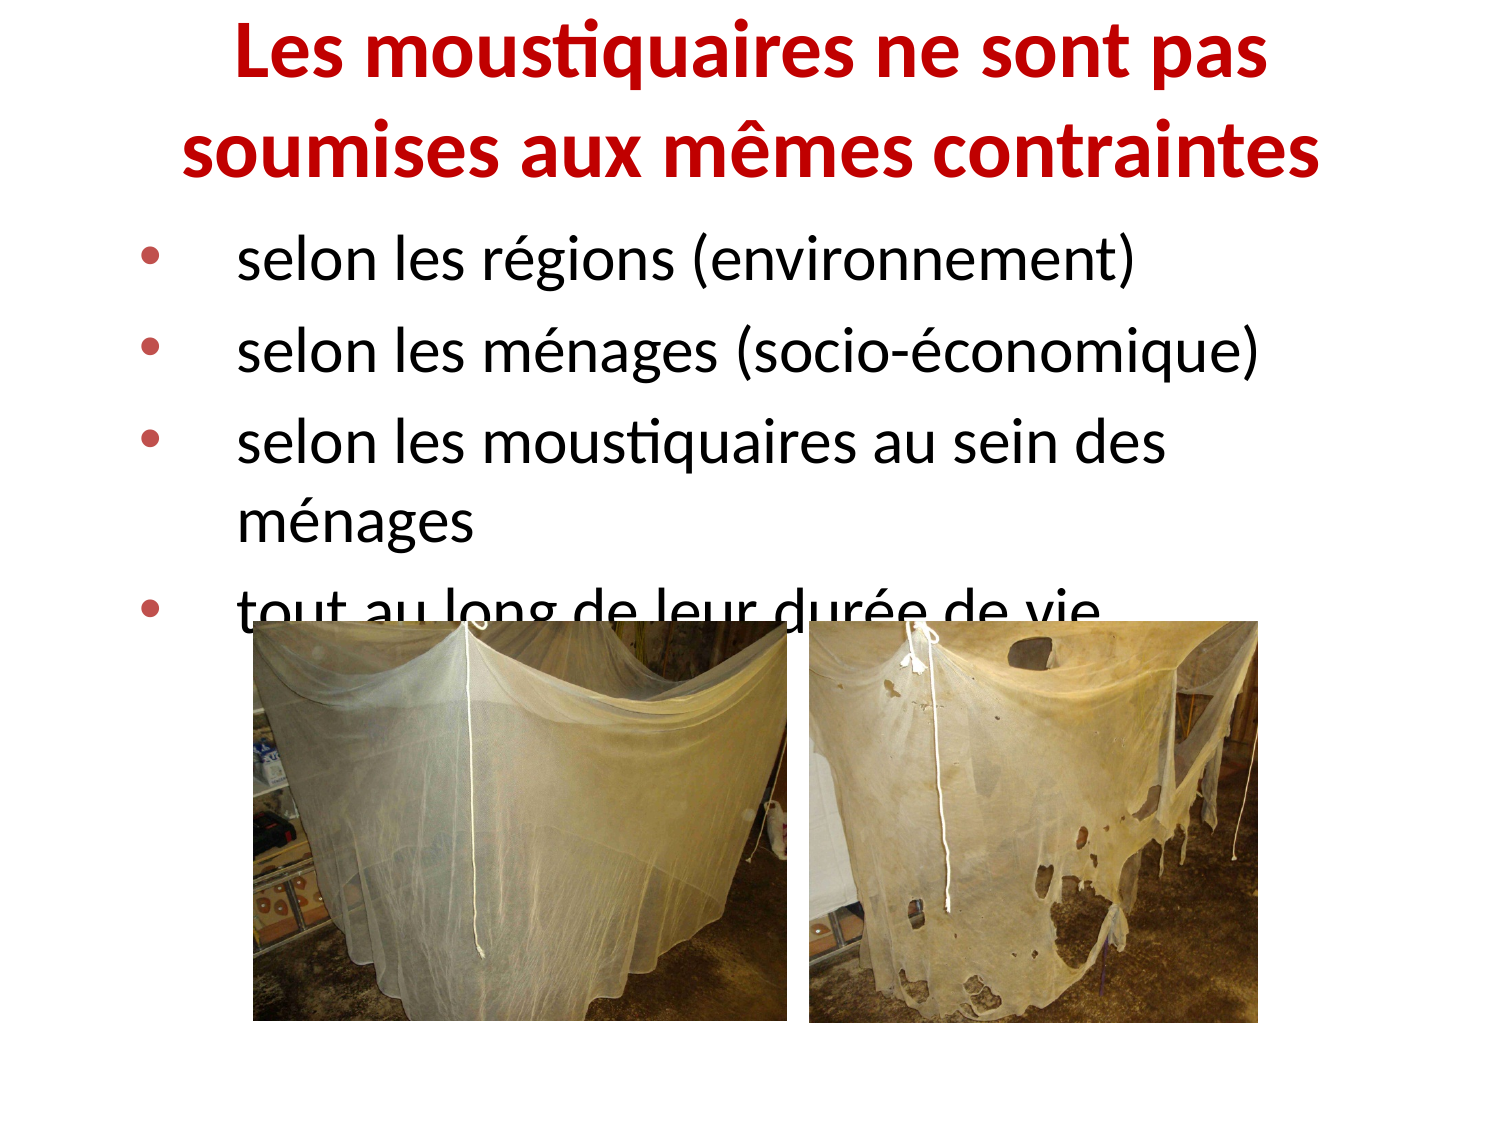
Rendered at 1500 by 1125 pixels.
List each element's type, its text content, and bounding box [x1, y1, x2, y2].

title Les moustiquaires ne sont pas soumises aux mêmes contraintes [76, 0, 1427, 202]
picture [808, 621, 1259, 1023]
list selon les régions (environnement) selon les ménages (socio-économique) selon les moustiquaires au sein des ménages tout au long de leur durée de vie [123, 208, 1424, 657]
picture [253, 621, 787, 1021]
